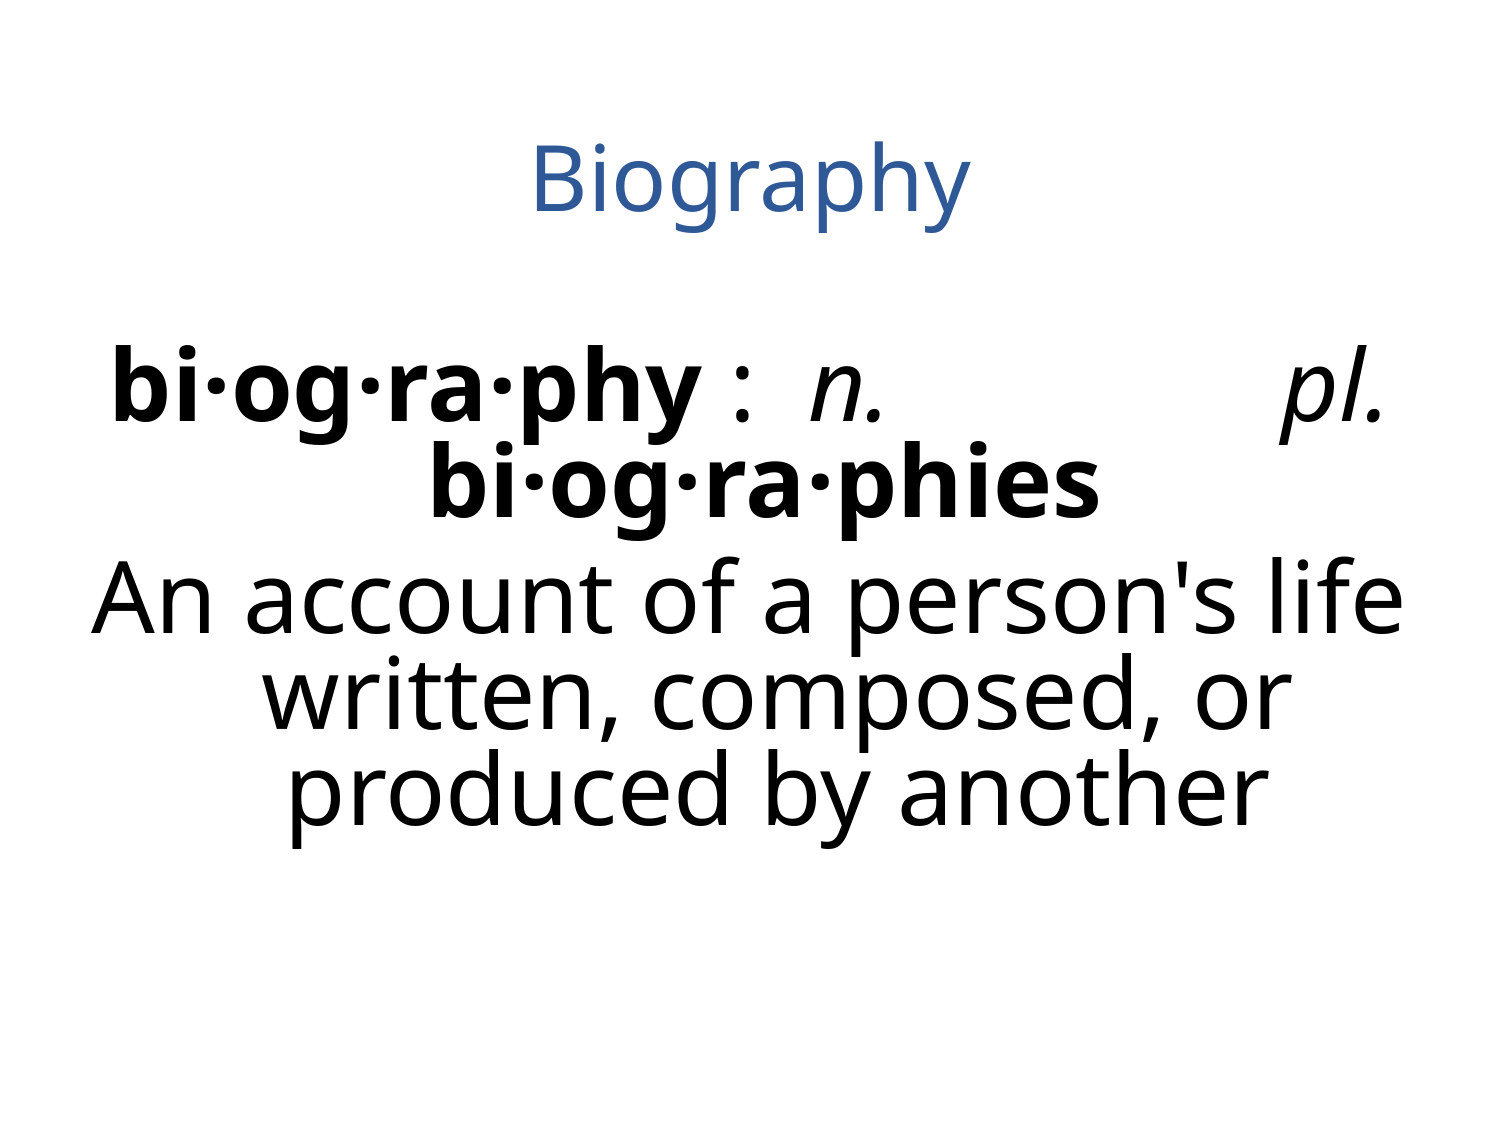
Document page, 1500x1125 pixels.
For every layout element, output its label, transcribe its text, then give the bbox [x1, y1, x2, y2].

list bi·og·ra·phy : n. pl. bi·og·ra·phies An account of a person's life written, composed, or produced by another [75, 237, 1425, 1000]
title Biography [75, 62, 1425, 237]
